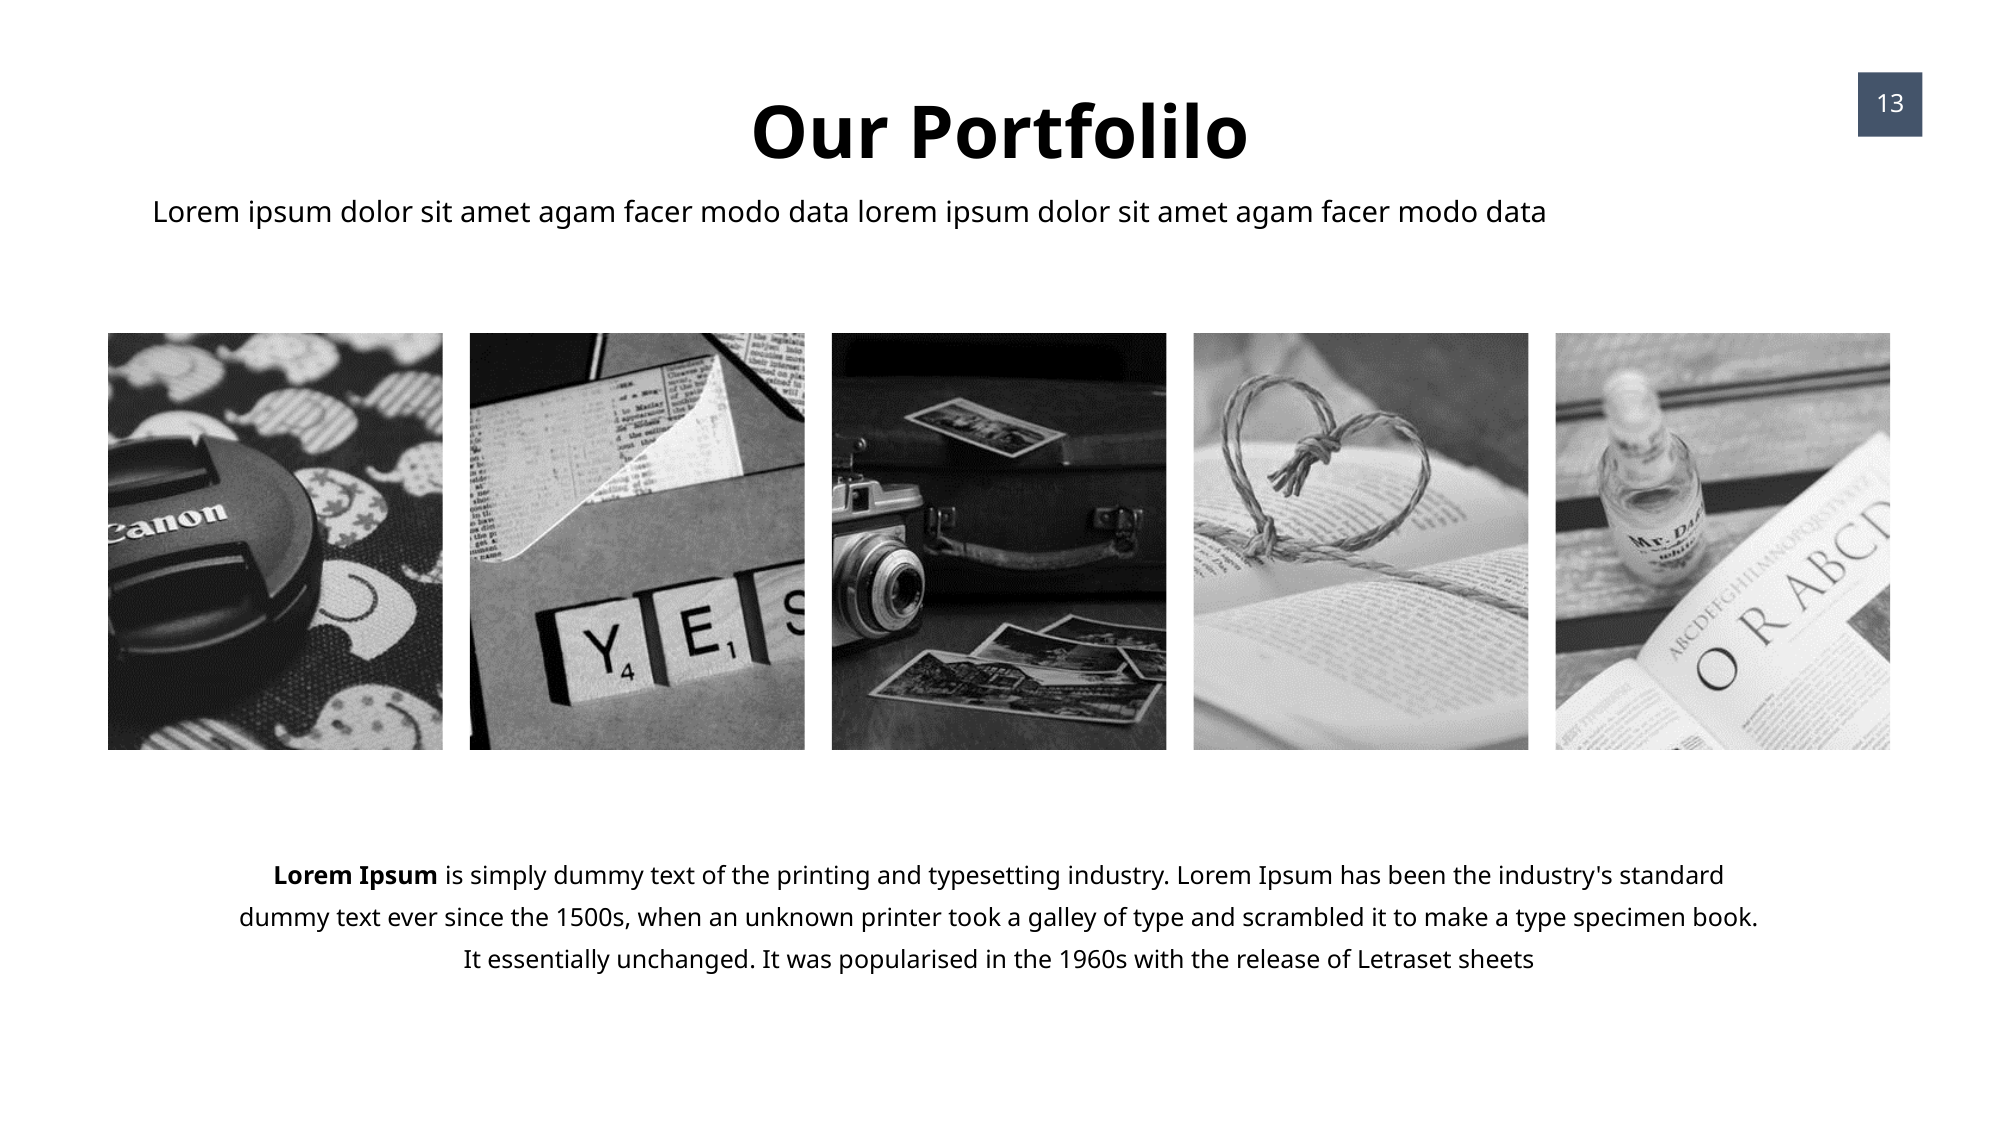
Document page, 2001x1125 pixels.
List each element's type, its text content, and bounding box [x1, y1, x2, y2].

subtitle Lorem ipsum dolor sit amet agam facer modo data lorem ipsum dolor sit amet agam facer modo data [137, 191, 1863, 227]
picture [1555, 333, 1891, 750]
slide_number 13 [1863, 78, 1927, 130]
picture [1193, 333, 1529, 750]
picture [107, 333, 443, 750]
picture [831, 333, 1167, 750]
title Our Portfolilo [137, 78, 1863, 191]
text_box Lorem Ipsum is simply dummy text of the printing and typesetting industry. Lorem Ipsum has been the industry's standard dummy text ever since the 1500s, when an unknown printer took a galley of type and scrambled it to make a type specimen book. It essentially unchanged. It was popularised in the 1960s with the release of Letraset sheets [214, 840, 1786, 981]
picture [469, 333, 805, 750]
